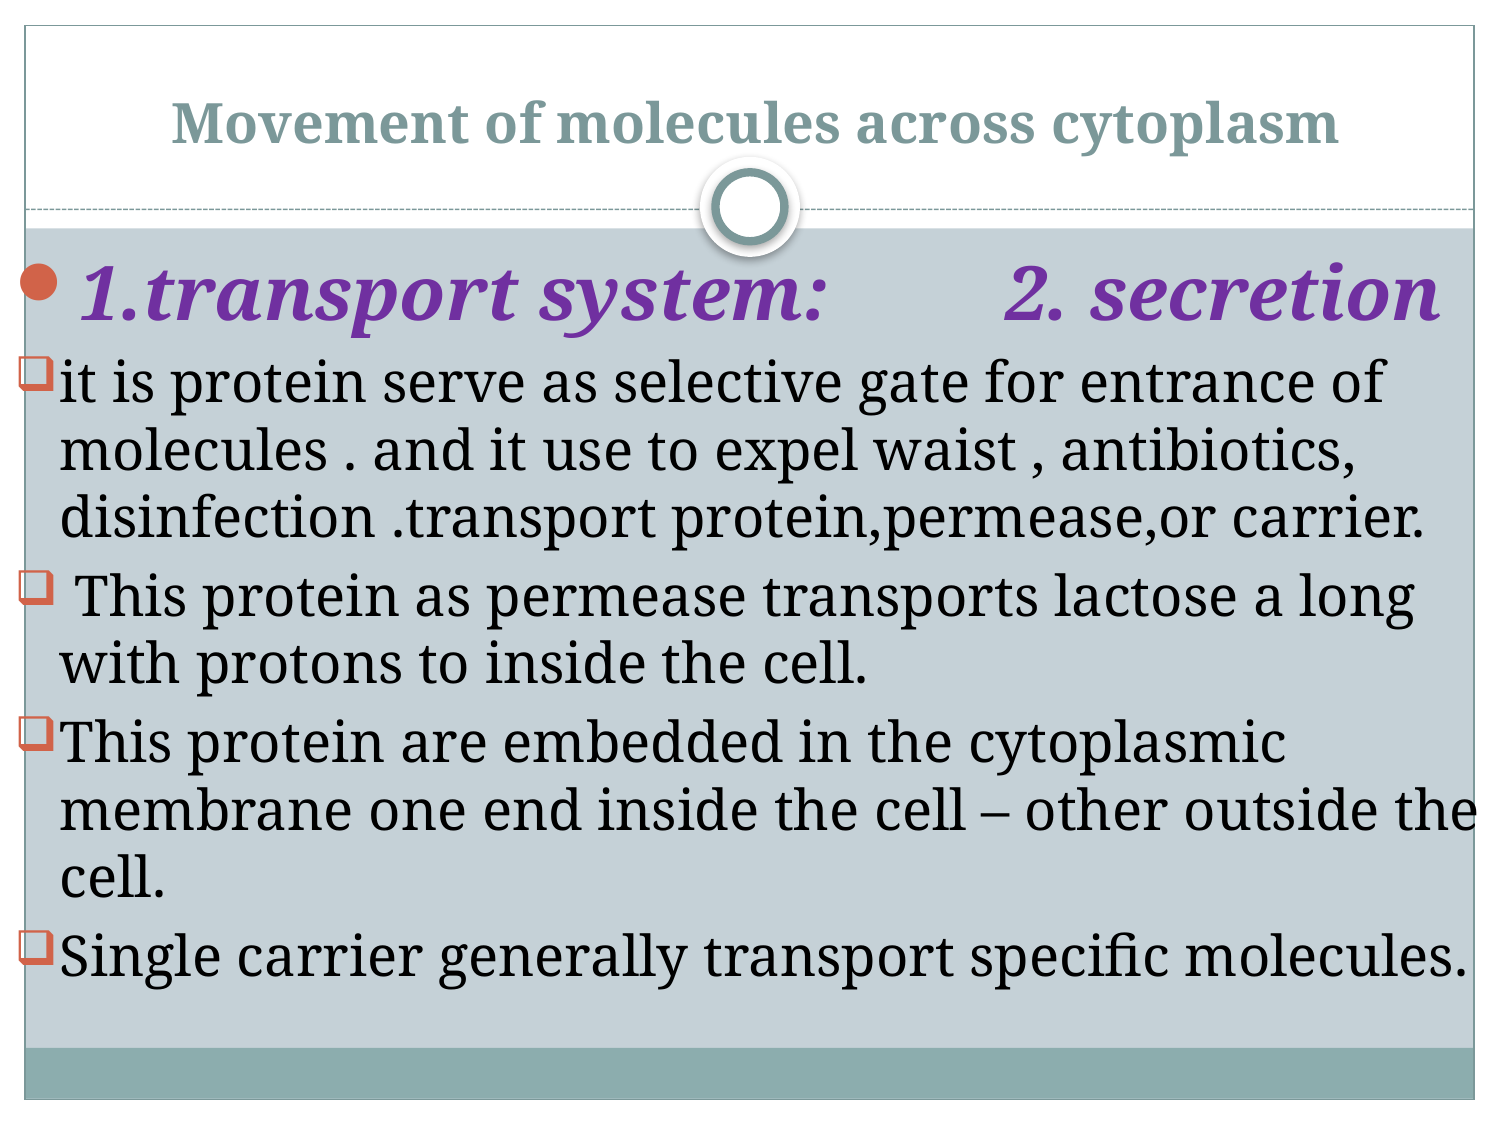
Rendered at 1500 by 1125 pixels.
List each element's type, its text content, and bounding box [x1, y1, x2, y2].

list 1.transport system: 2. secretion it is protein serve as selective gate for entrance of molecules . and it use to expel waist , antibiotics, disinfection .transport protein,permease,or carrier. This protein as permease transports lactose a long with protons to inside the cell. This protein are embedded in the cytoplasmic membrane one end inside the cell – other outside the cell. Single carrier generally transport specific molecules. [0, 237, 1500, 1125]
title Movement of molecules across cytoplasm [49, 37, 1450, 162]
